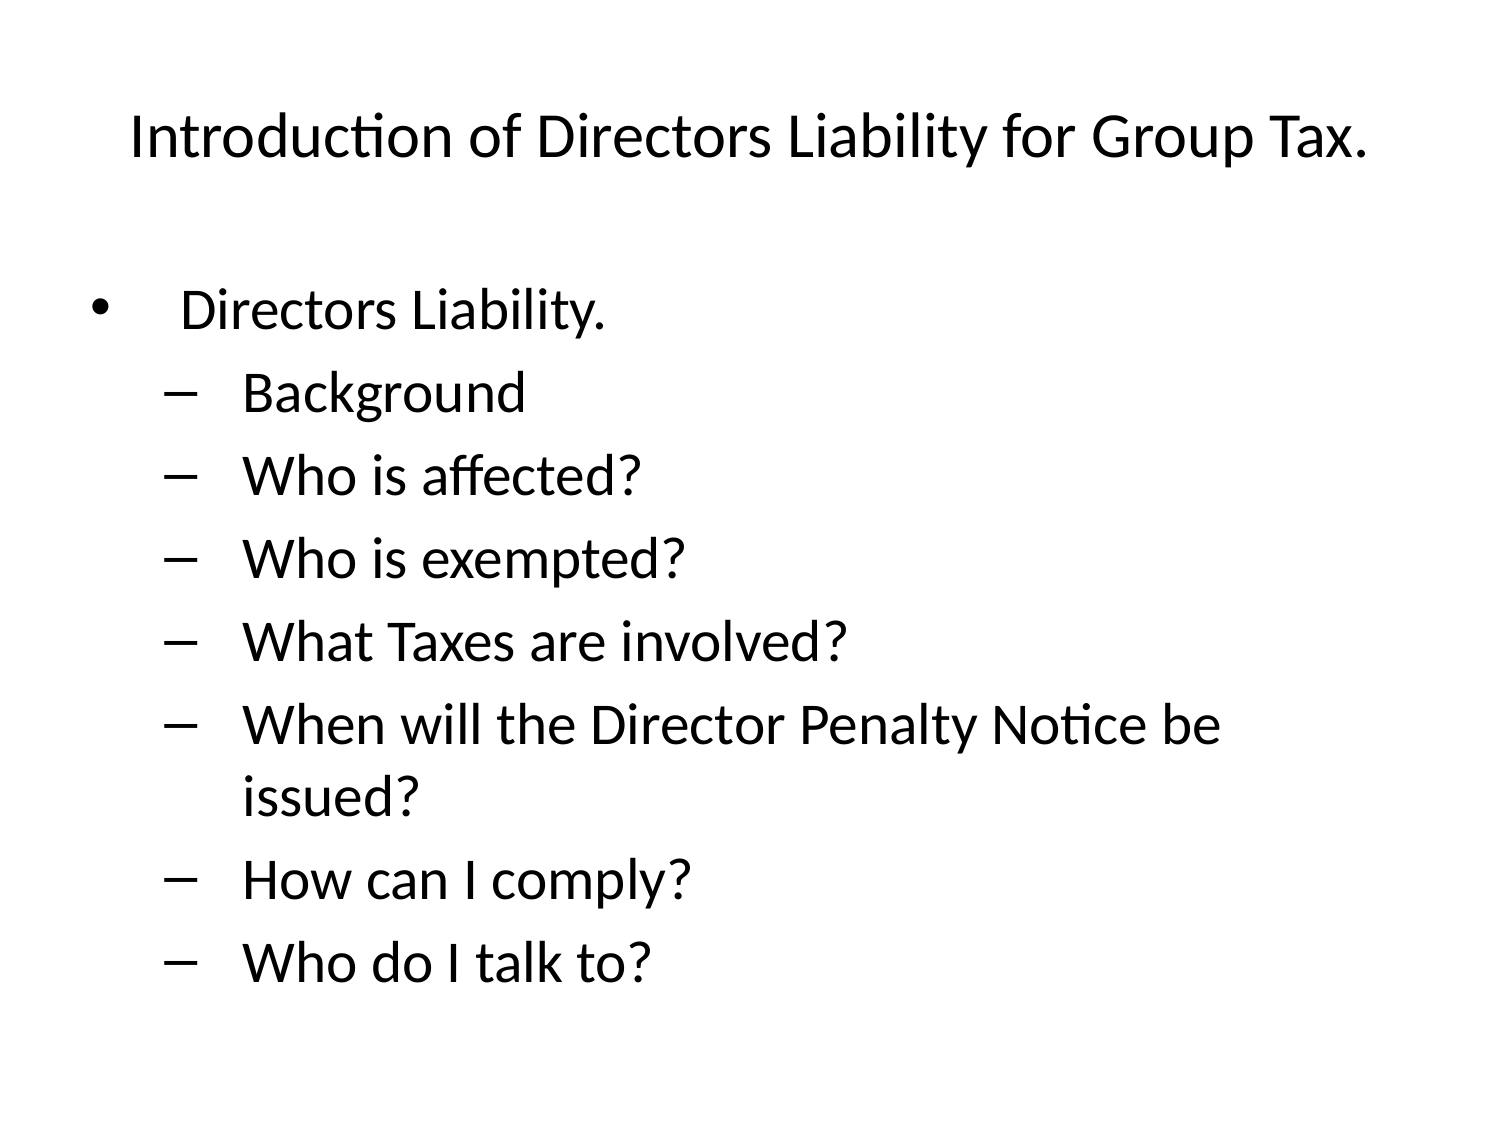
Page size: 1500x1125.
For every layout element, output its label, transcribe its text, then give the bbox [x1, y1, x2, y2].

list Directors Liability. Background Who is affected? Who is exempted? What Taxes are involved? When will the Director Penalty Notice be issued? How can I comply? Who do I talk to? [75, 262, 1425, 1005]
title Introduction of Directors Liability for Group Tax. [94, 50, 1407, 262]
